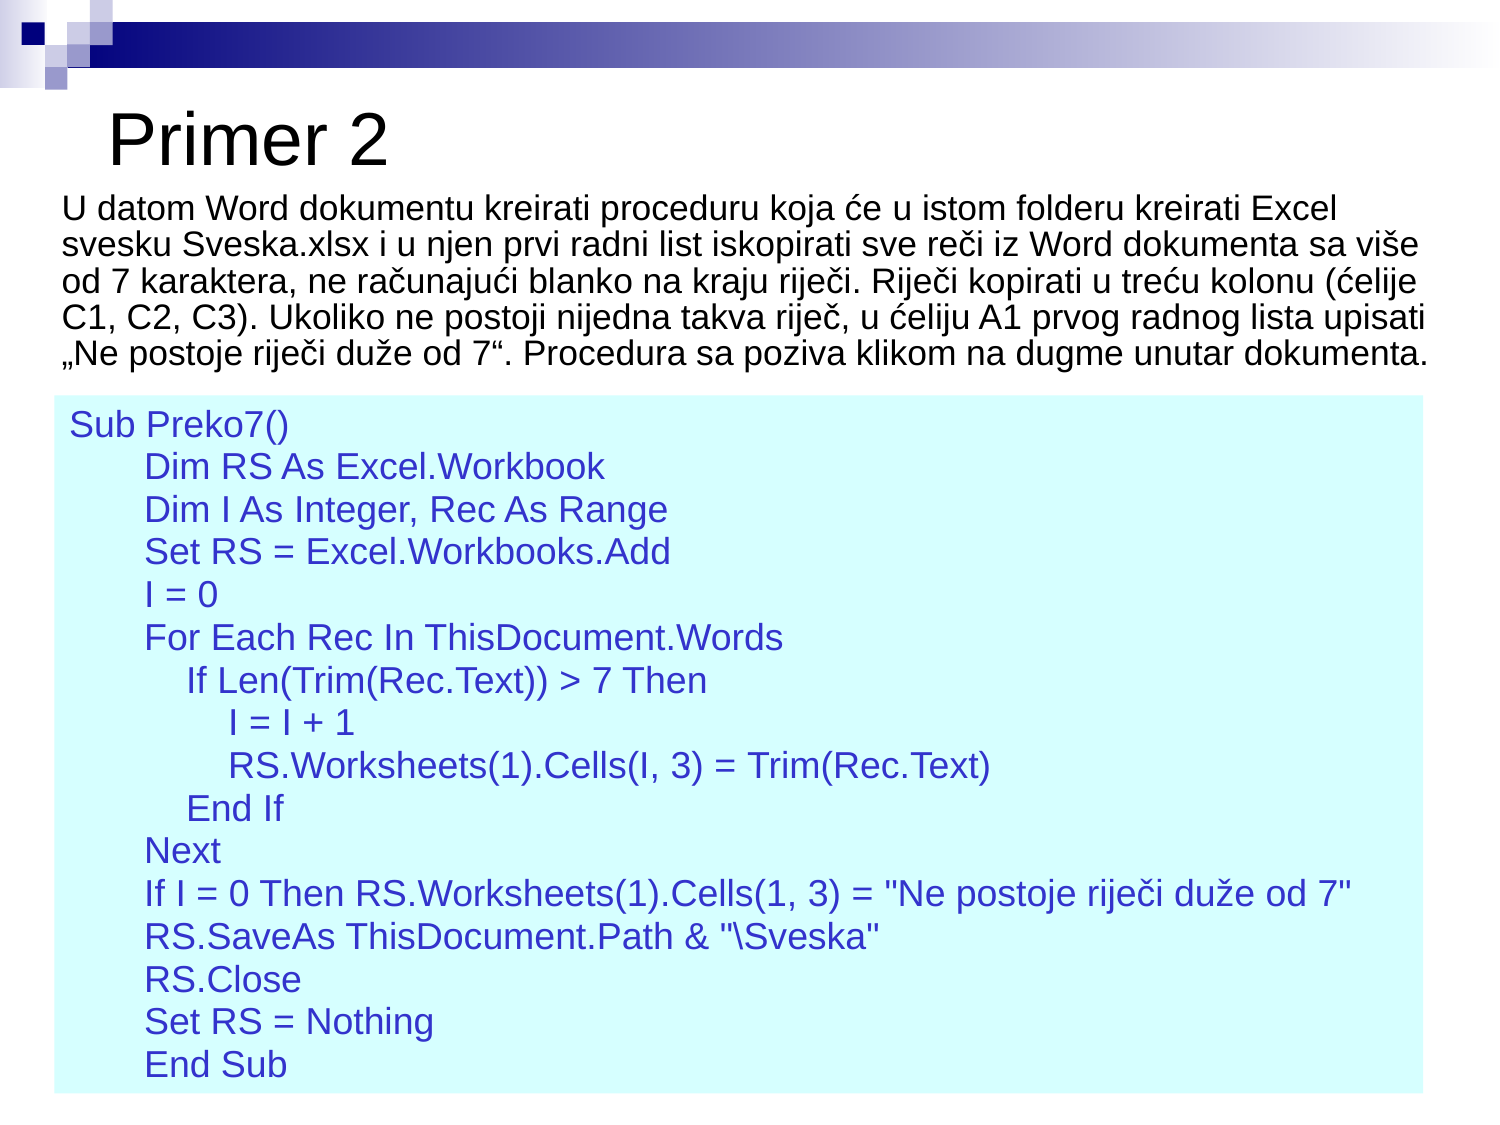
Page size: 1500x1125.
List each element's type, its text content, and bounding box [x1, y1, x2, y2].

text_box U datom Word dokumentu kreirati proceduru koja će u istom folderu kreirati Excel svesku Sveska.xlsx i u njen prvi radni list iskopirati sve reči iz Word dokumenta sa više od 7 karaktera, ne računajući blanko na kraju riječi. Riječi kopirati u treću kolonu (ćelije C1, C2, C3). Ukoliko ne postoji nijedna takva riječ, u ćeliju A1 prvog radnog lista upisati „Ne postoje riječi duže od 7“. Procedura sa poziva klikom na dugme unutar dokumenta. [52, 184, 1447, 386]
title Primer 2 [92, 75, 431, 184]
text_box Sub Preko7() Dim RS As Excel.Workbook Dim I As Integer, Rec As Range Set RS = Excel.Workbooks.Add I = 0 For Each Rec In ThisDocument.Words If Len(Trim(Rec.Text)) > 7 Then I = I + 1 RS.Worksheets(1).Cells(I, 3) = Trim(Rec.Text) End If Next If I = 0 Then RS.Worksheets(1).Cells(1, 3) = "Ne postoje riječi duže od 7" RS.SaveAs ThisDocument.Path & "\Sveska" RS.Close Set RS = Nothing End Sub [54, 395, 1424, 1094]
